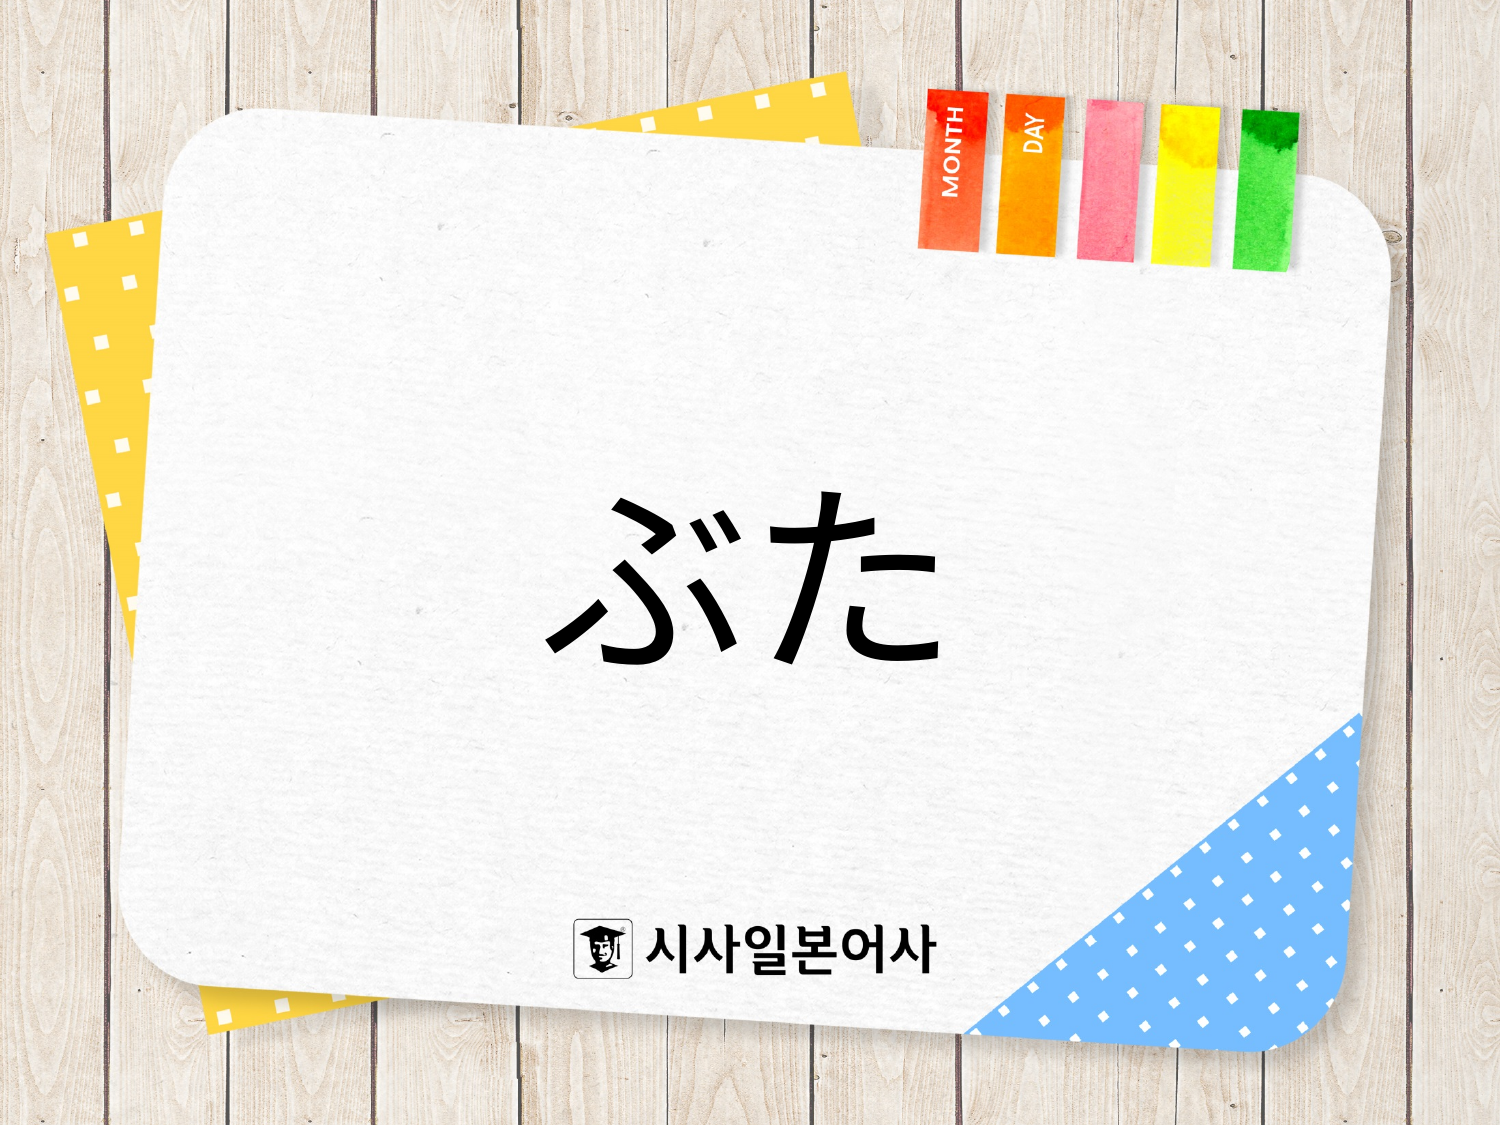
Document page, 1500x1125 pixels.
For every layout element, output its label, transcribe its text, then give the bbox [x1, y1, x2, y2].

title ぶた [75, 338, 1425, 811]
picture [0, 0, 1500, 1125]
